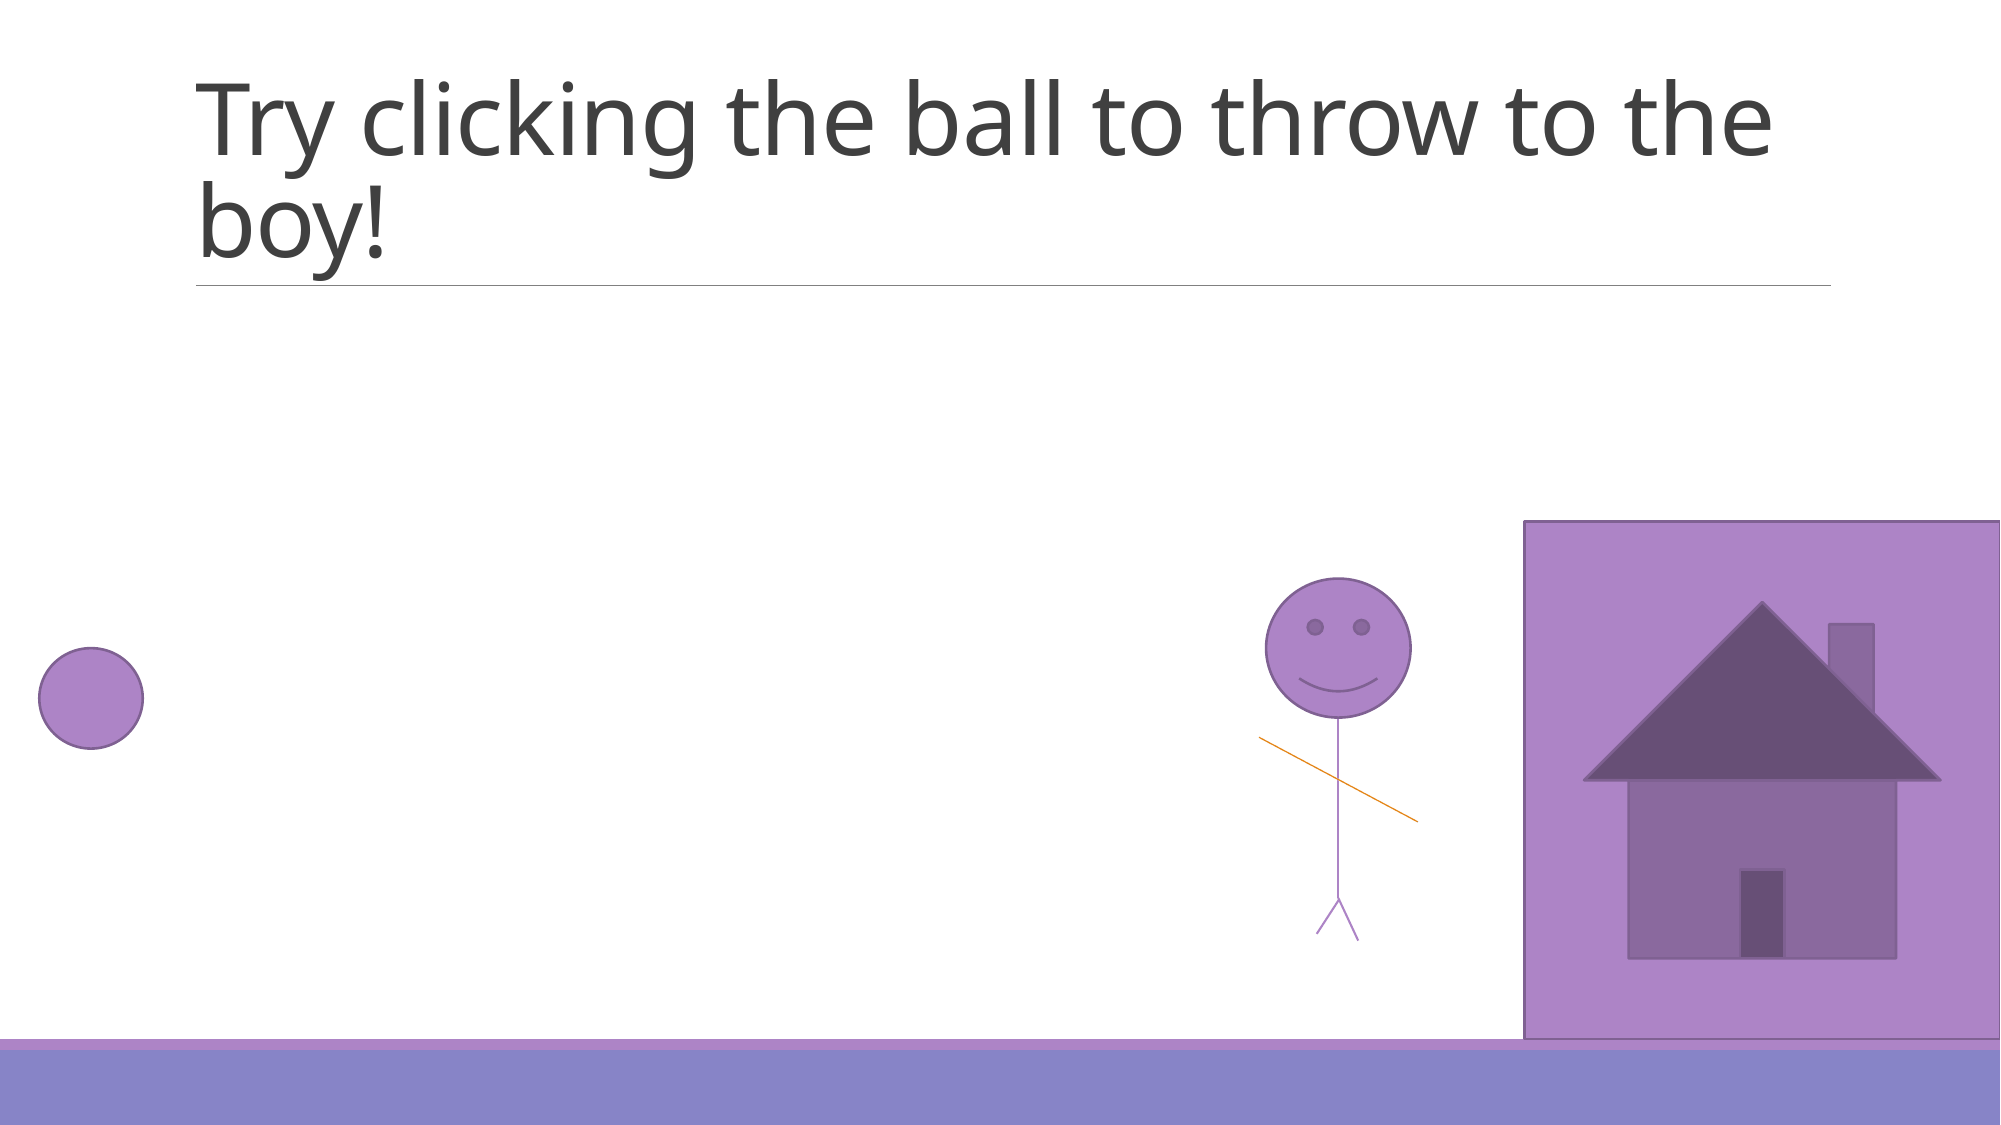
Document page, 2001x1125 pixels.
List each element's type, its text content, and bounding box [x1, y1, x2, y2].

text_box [1247, 578, 1429, 942]
title Try clicking the ball to throw to the boy! [180, 47, 1830, 285]
text_box [1523, 520, 2000, 1040]
text_box [37, 646, 145, 750]
